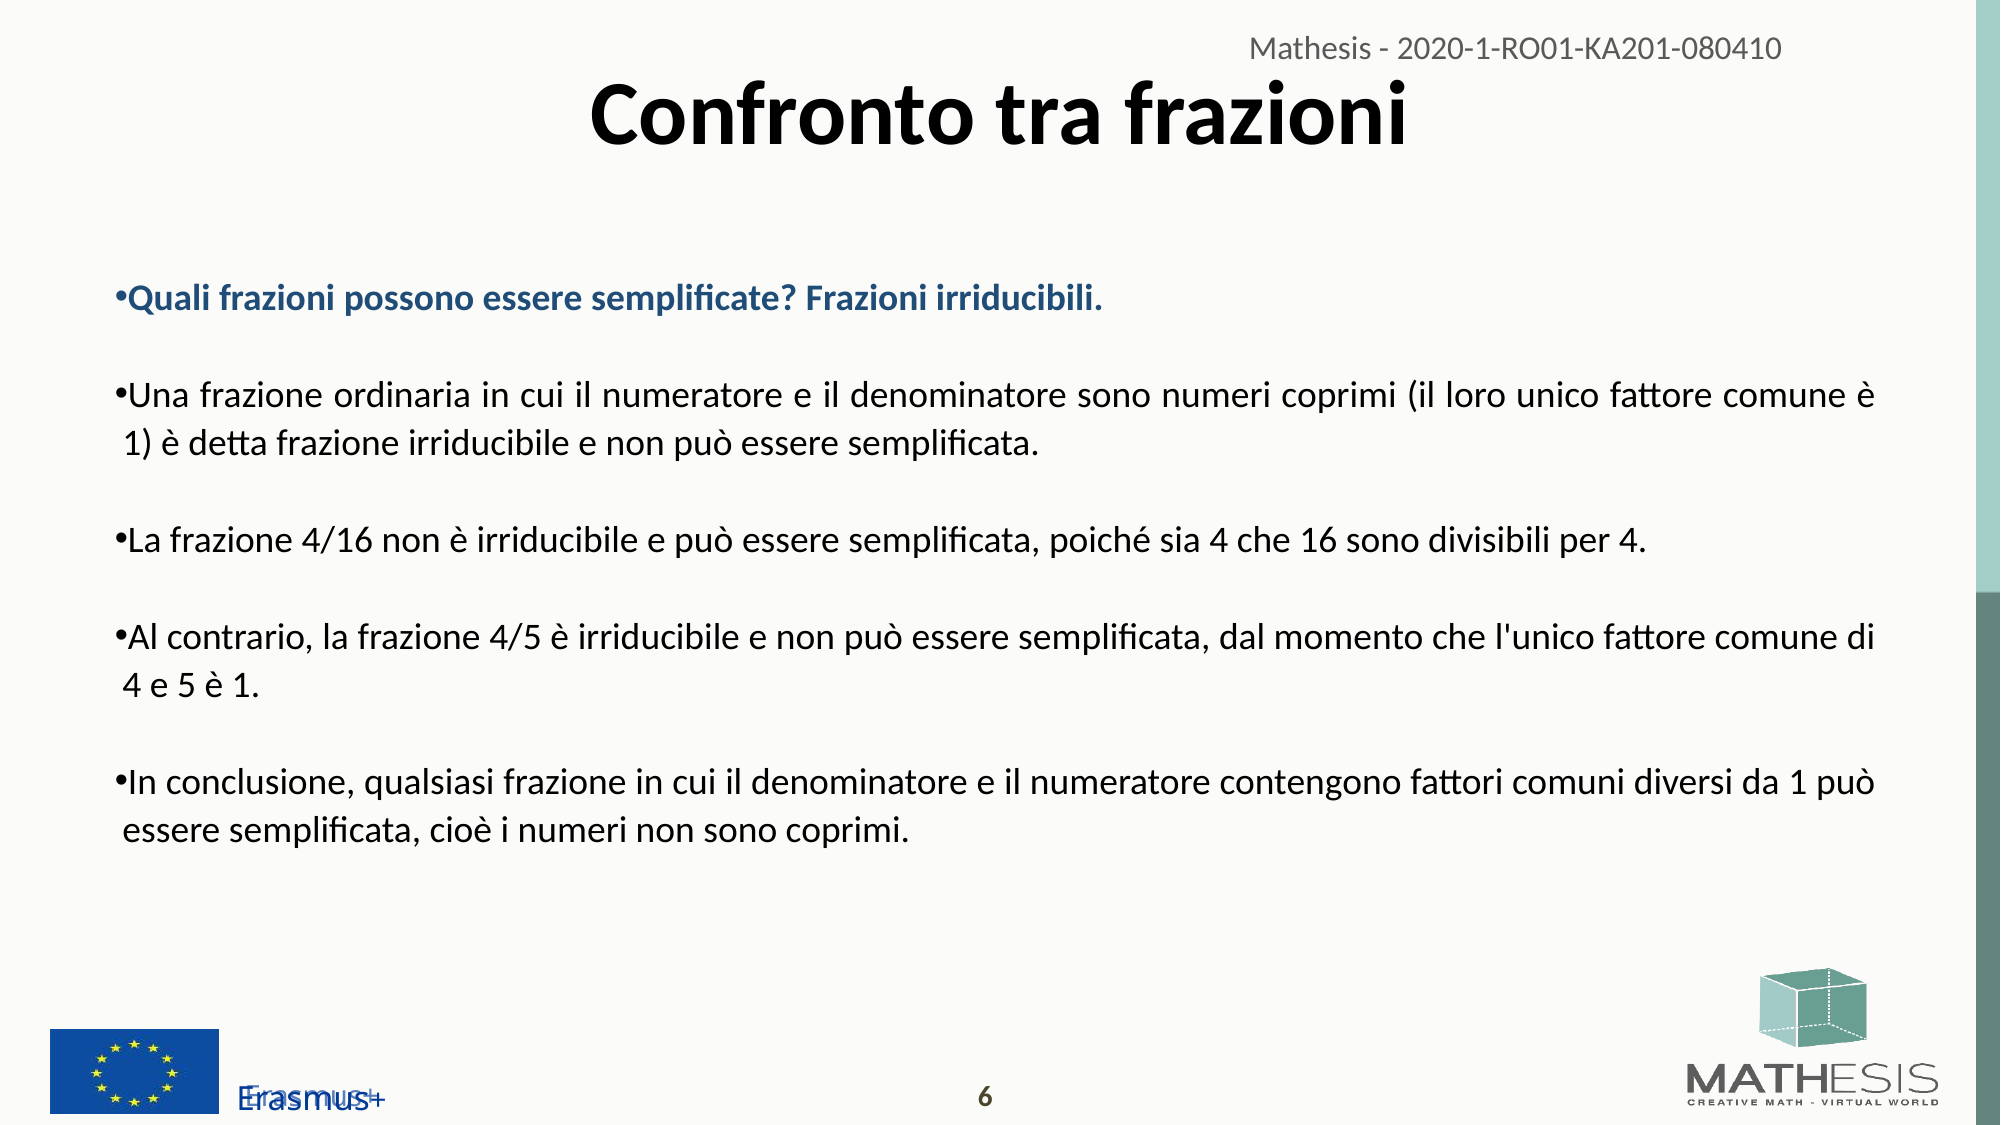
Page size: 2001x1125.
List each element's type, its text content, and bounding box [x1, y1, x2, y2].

list Quali frazioni possono essere semplificate? Frazioni irriducibili. Una frazione ordinaria in cui il numeratore e il denominatore sono numeri coprimi (il loro unico fattore comune è 1) è detta frazione irriducibile e non può essere semplificata. La frazione 4/16 non è irriducibile e può essere semplificata, poiché sia 4 che 16 sono divisibili per 4. Al contrario, la frazione 4/5 è irriducibile e non può essere semplificata, dal momento che l'unico fattore comune di 4 e 5 è 1. In conclusione, qualsiasi frazione in cui il denominatore e il numeratore contengono fattori comuni diversi da 1 può essere semplificata, cioè i numeri non sono coprimi. [99, 262, 1900, 1005]
picture [50, 1029, 219, 1114]
title Confronto tra frazioni [99, 45, 1900, 233]
